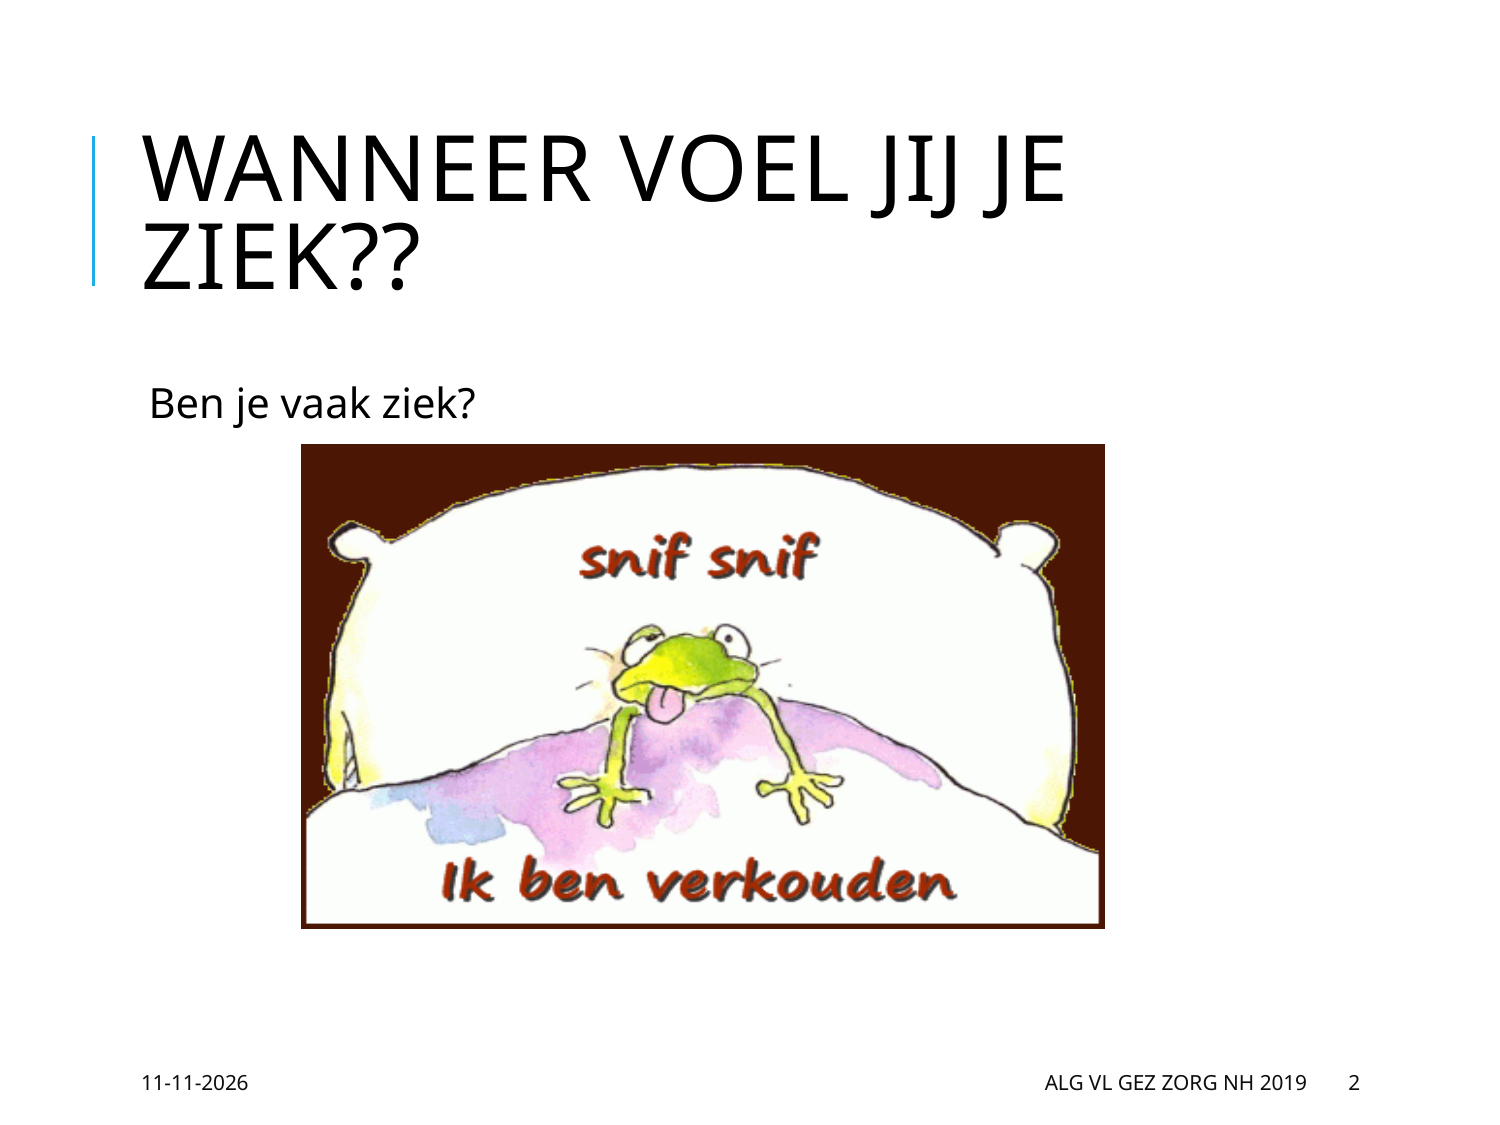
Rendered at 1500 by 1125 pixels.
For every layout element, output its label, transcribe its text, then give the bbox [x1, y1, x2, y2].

slide_number 2 [1333, 1061, 1454, 1107]
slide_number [126, 1061, 392, 1107]
footer Alg VL gez zorg NH 2019 [595, 1061, 1322, 1107]
picture [300, 444, 1105, 929]
title Wanneer voel jij je ziek?? [126, 96, 1322, 342]
list Ben je vaak ziek? [126, 375, 1322, 1035]
